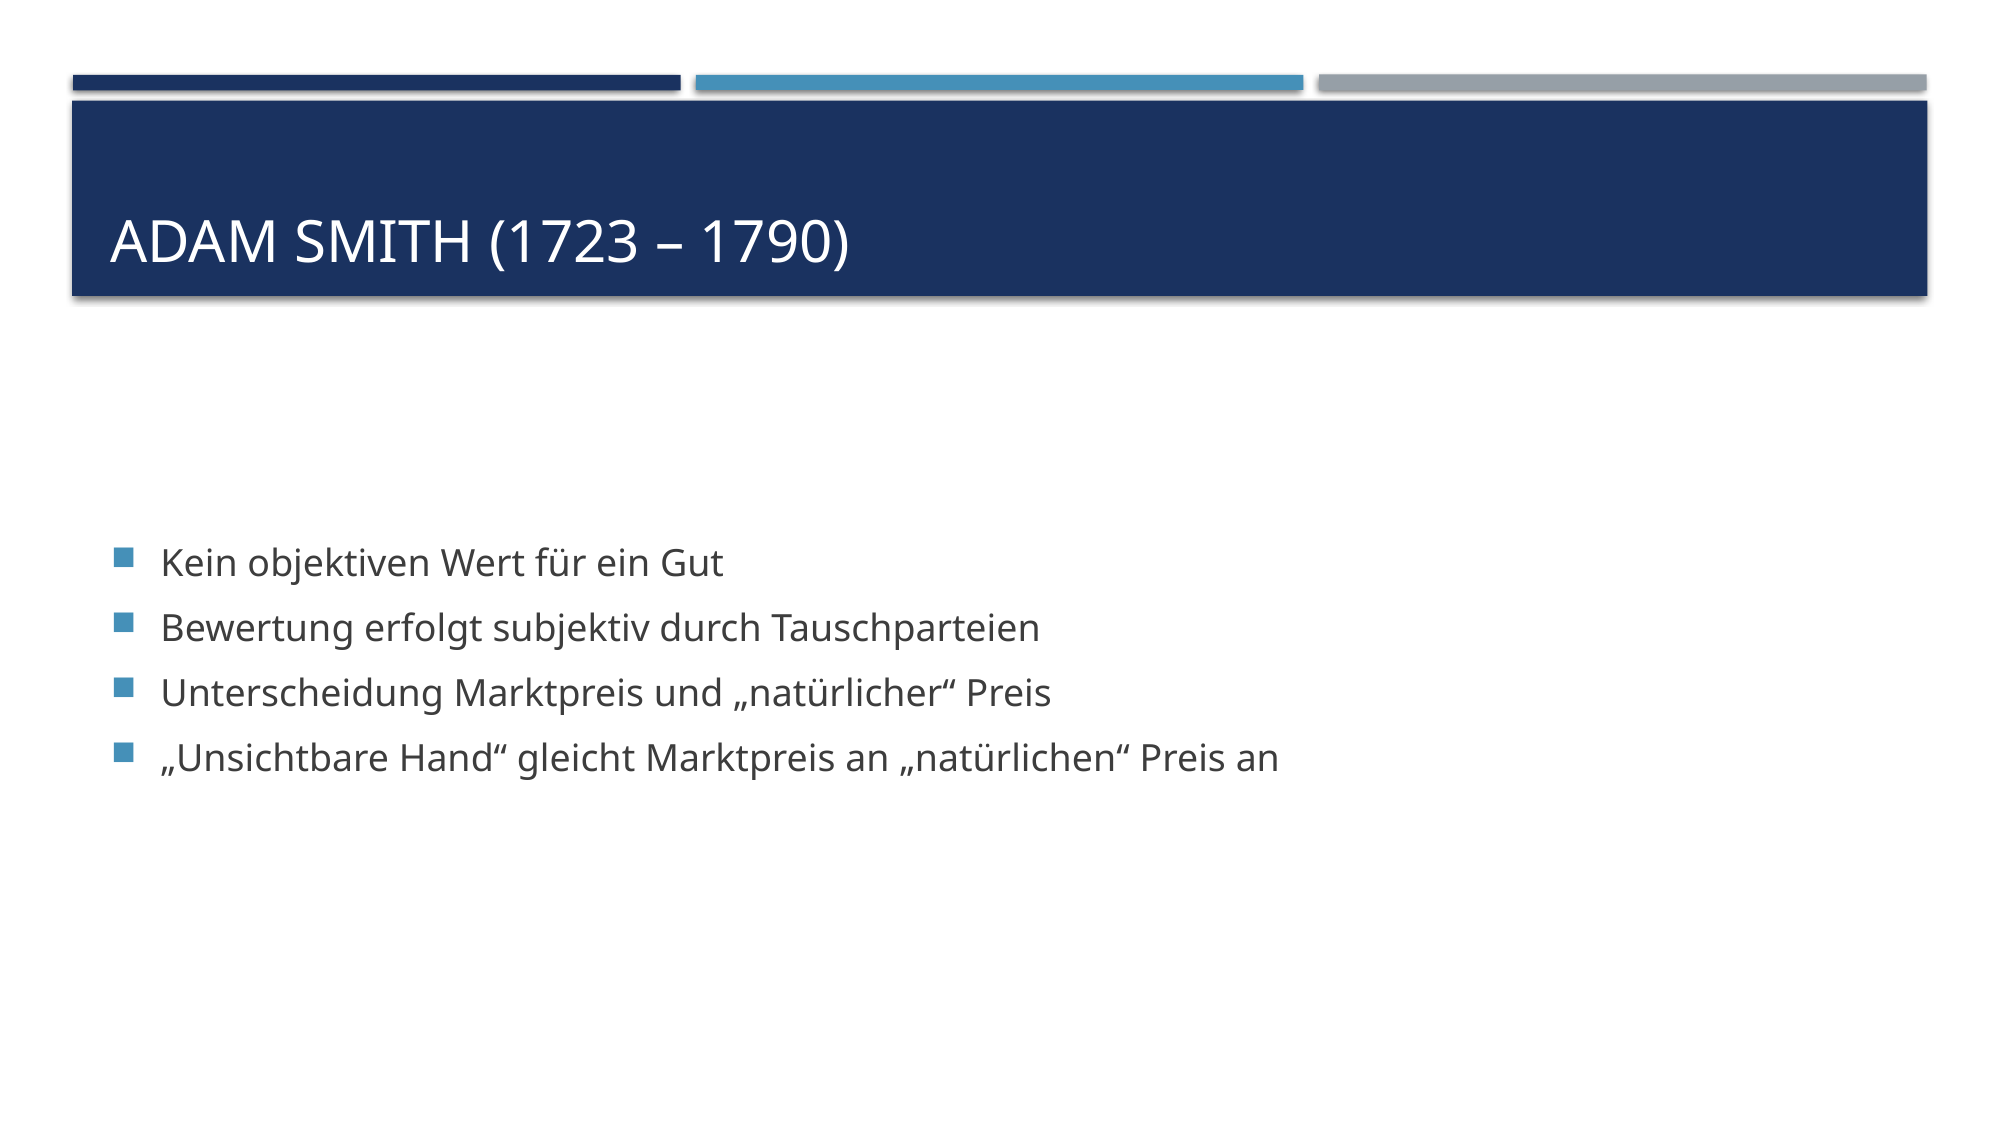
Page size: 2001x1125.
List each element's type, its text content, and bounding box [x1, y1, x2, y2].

list Kein objektiven Wert für ein Gut Bewertung erfolgt subjektiv durch Tauschparteien Unterscheidung Marktpreis und „natürlicher“ Preis „Unsichtbare Hand“ gleicht Marktpreis an „natürlichen“ Preis an [95, 357, 1905, 962]
title Adam Smith (1723 – 1790) [95, 115, 1905, 282]
